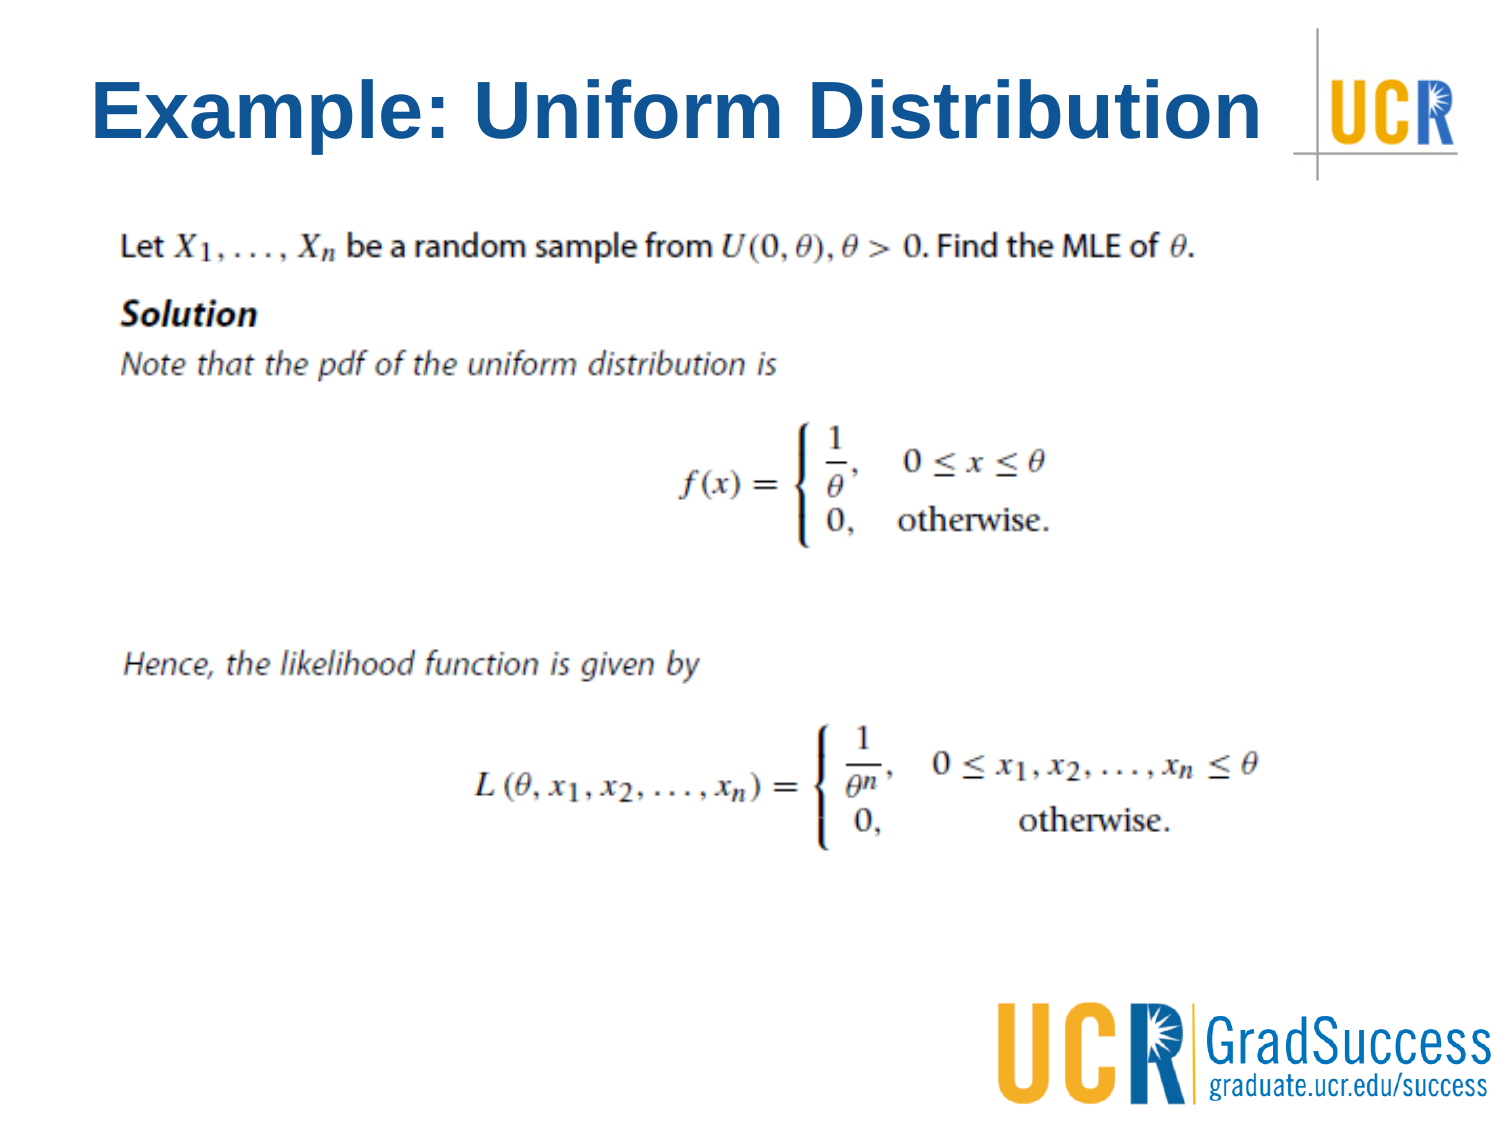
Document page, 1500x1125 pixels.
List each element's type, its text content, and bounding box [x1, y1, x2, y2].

picture [99, 627, 1500, 868]
picture [99, 224, 1500, 557]
picture [1282, 0, 1500, 196]
title Example: Uniform Distribution [75, 37, 1300, 163]
